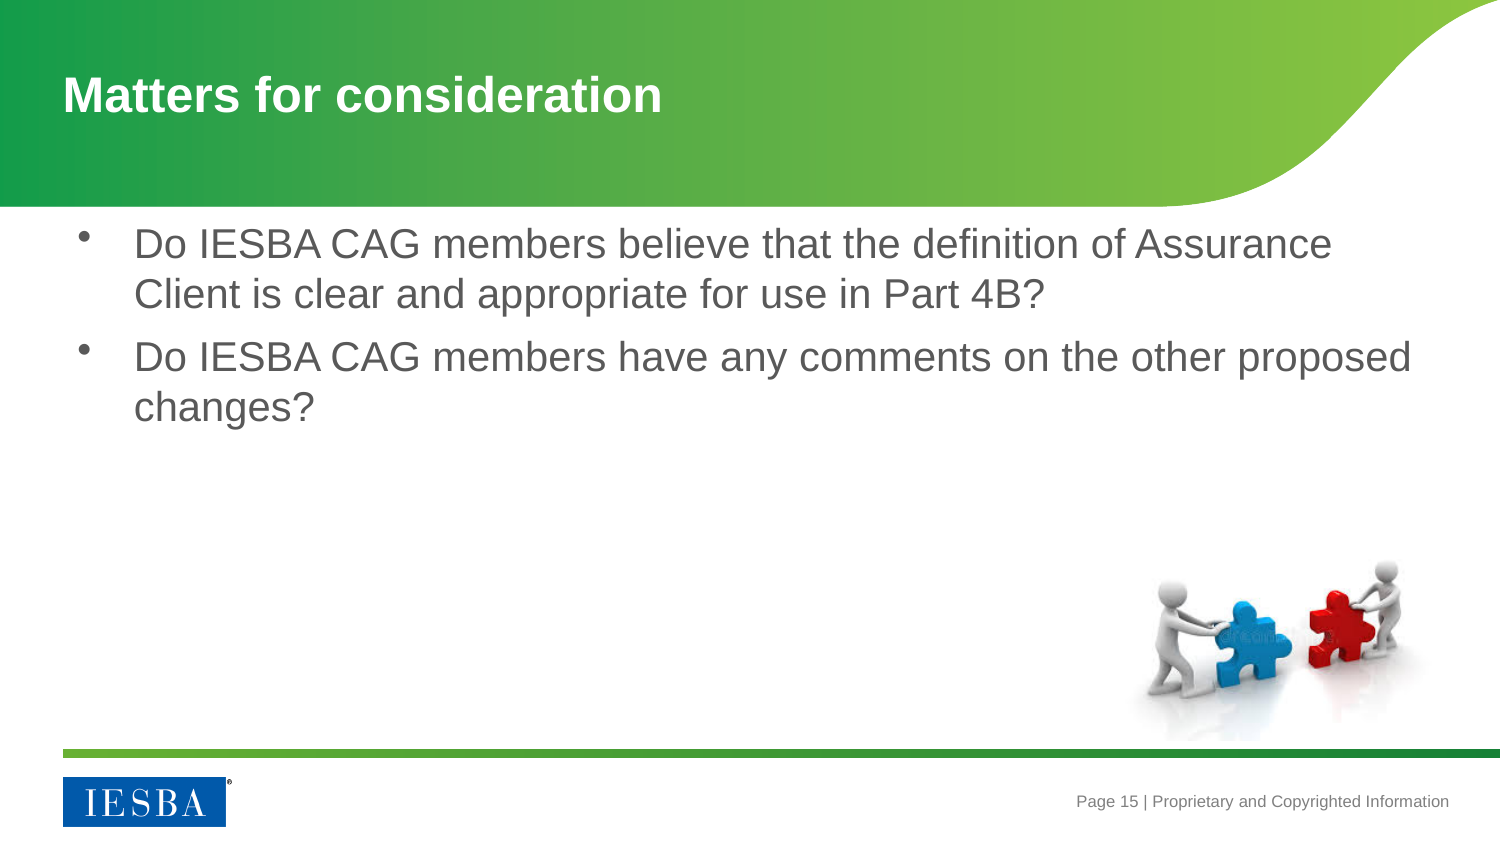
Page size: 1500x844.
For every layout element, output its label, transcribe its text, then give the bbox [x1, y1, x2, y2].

picture [1124, 521, 1436, 741]
list Do IESBA CAG members believe that the definition of Assurance Client is clear and appropriate for use in Part 4B? Do IESBA CAG members have any comments on the other proposed changes? [62, 209, 1450, 712]
picture [0, 0, 1500, 207]
title Matters for consideration [62, 59, 1301, 125]
picture [63, 777, 232, 827]
